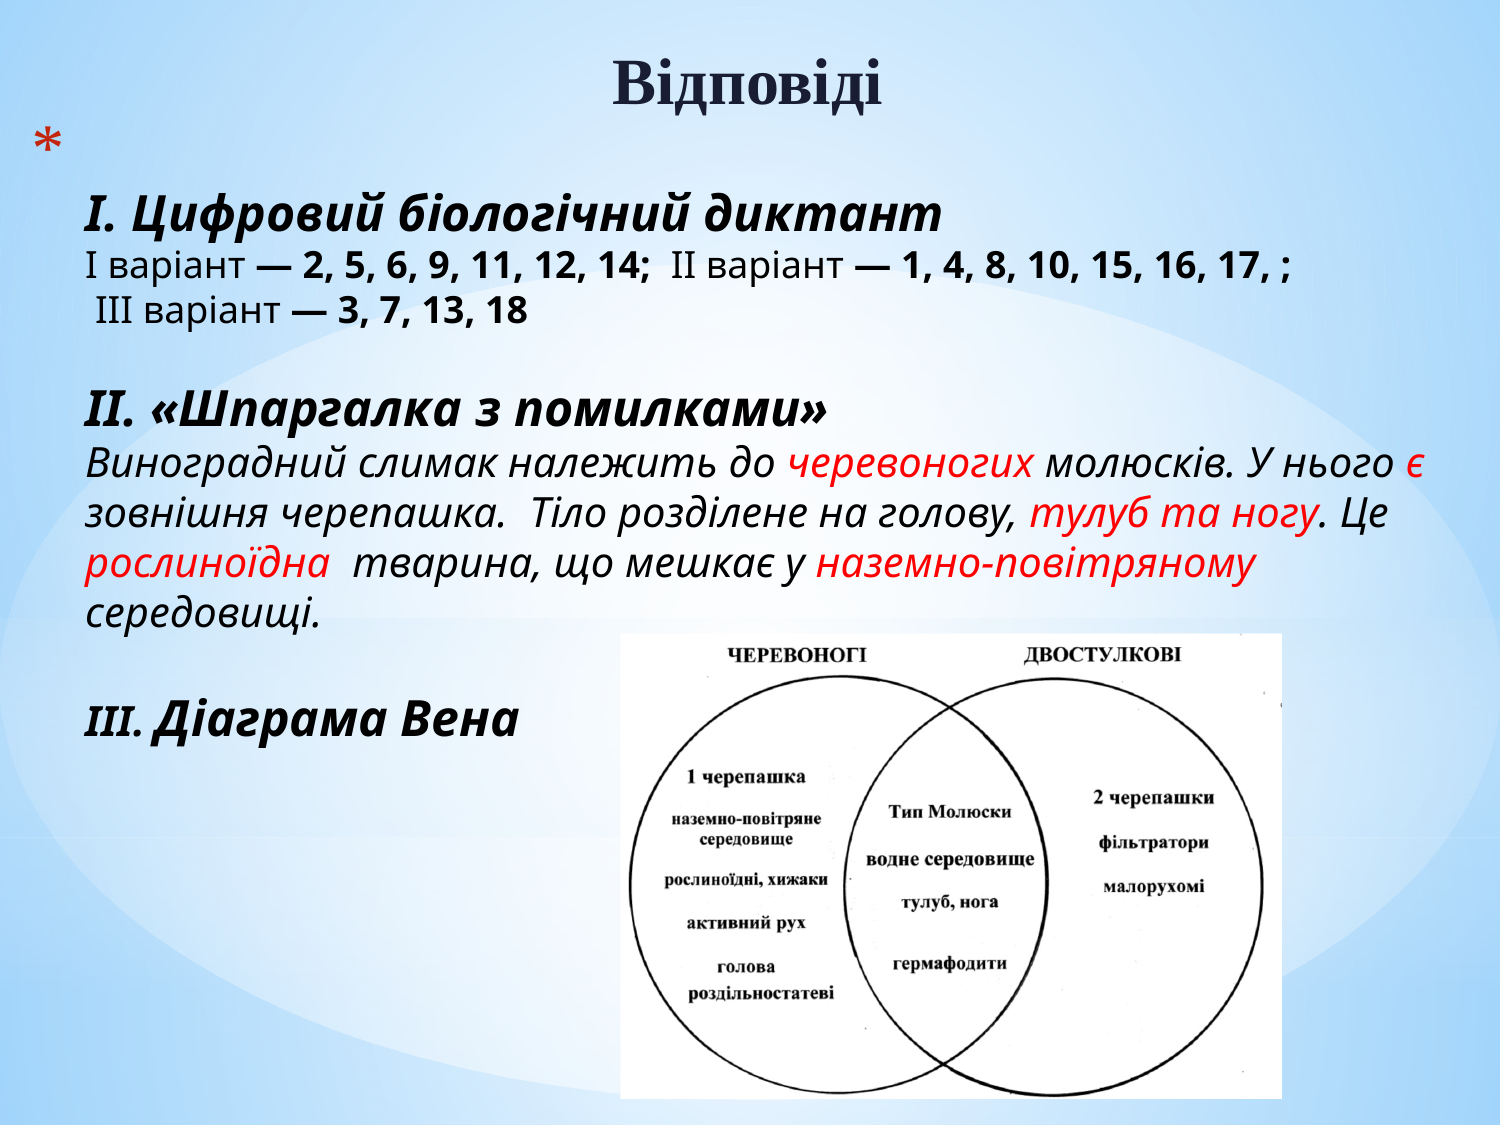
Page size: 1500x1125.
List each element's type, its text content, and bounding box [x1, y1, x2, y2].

list Відповіді [29, 30, 1459, 126]
title І. Цифровий біологічний диктант I варіант — 2, 5, 6, 9, 11, 12, 14; II варіант — 1, 4, 8, 10, 15, 16, 17, ; III варіант — 3, 7, 13, 18 ІІ. «Шпаргалка з помилками» Виноградний слимак належить до черевоногих молюсків. У нього є зовнішня черепашка. Тіло розділене на голову, тулуб та ногу. Це рослиноїдна тварина, що мешкає у наземно-повітряному середовищі. ІІІ. Діаграма Вена [17, 113, 1483, 1106]
picture [621, 535, 1282, 1125]
